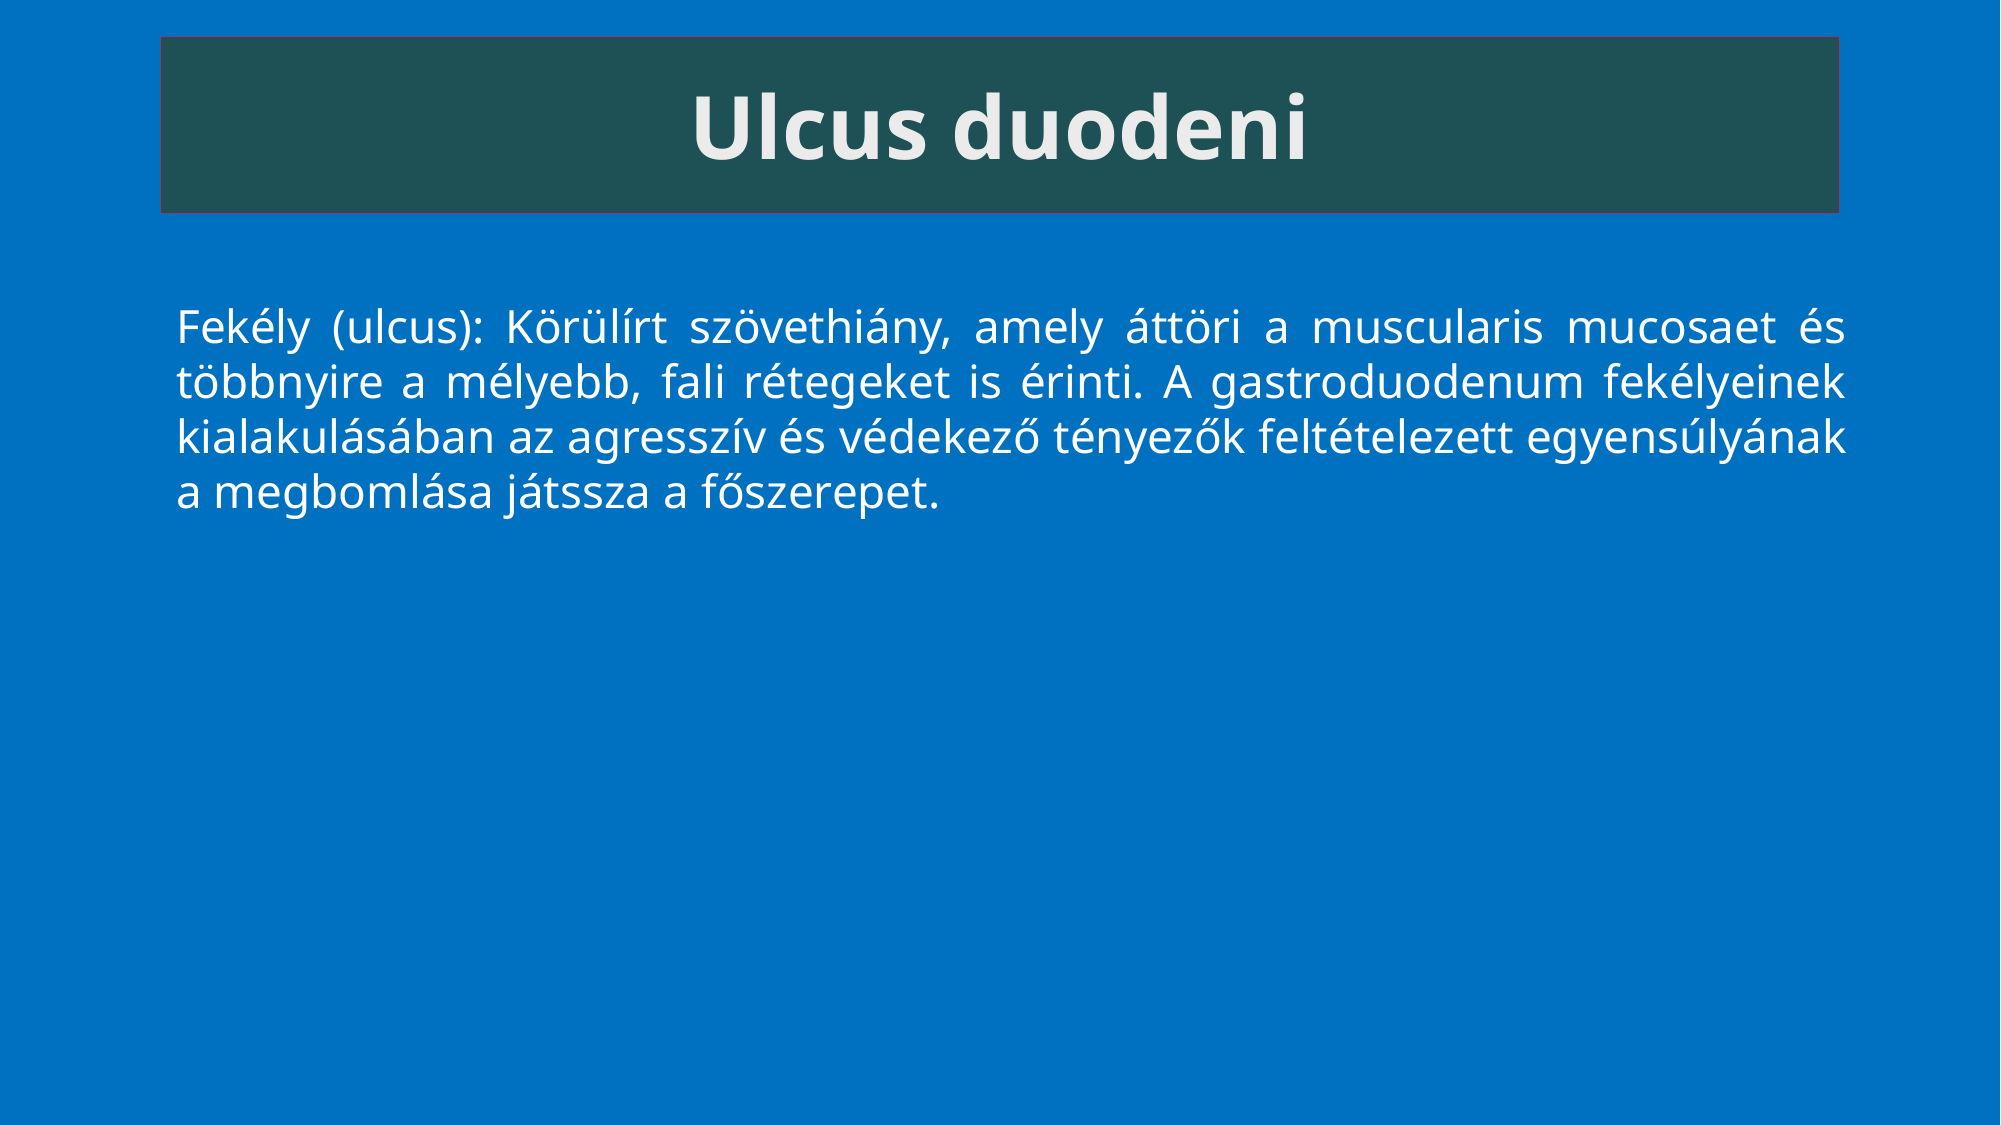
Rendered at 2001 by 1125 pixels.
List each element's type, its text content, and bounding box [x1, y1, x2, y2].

list Fekély (ulcus): Körülírt szövethiány, amely áttöri a muscularis mucosaet és többnyire a mélyebb, fali rétegeket is érinti. A gastroduodenum fekélyeinek kialakulásában az agresszív és védekező tényezők feltételezett egyensúlyának a megbomlása játssza a főszerepet. [161, 290, 1863, 799]
title Ulcus duodeni [161, 37, 1839, 213]
